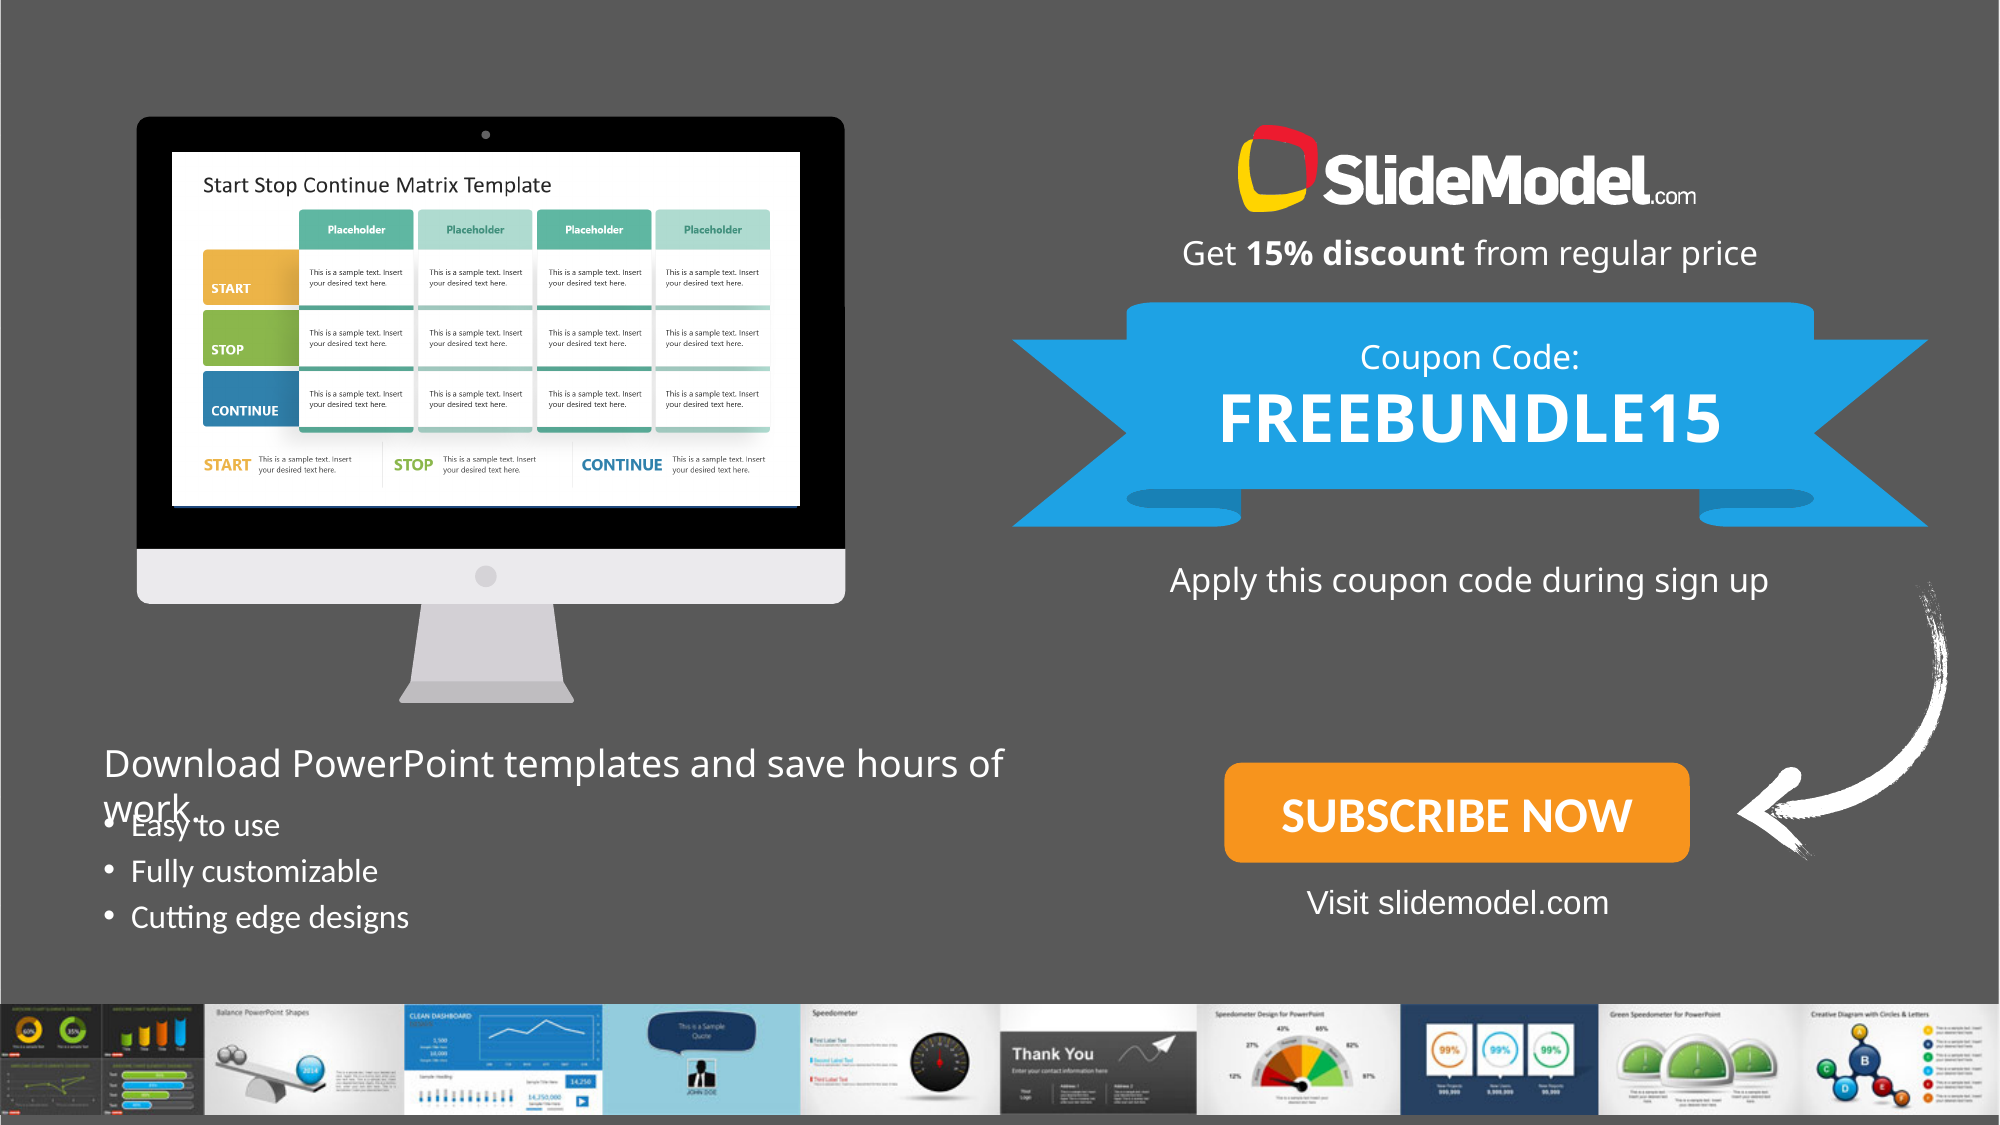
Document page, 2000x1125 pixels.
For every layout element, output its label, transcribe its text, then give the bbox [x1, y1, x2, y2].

picture [0, 1003, 1999, 1116]
text_box Get 15% discount from regular price [1058, 225, 1883, 280]
text_box Easy to use Fully customizable Cutting edge designs [88, 838, 863, 943]
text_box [136, 116, 846, 704]
text_box SUBSCRIBE NOW [1222, 760, 1692, 865]
text_box [1010, 300, 1931, 529]
text_box [0, 0, 2000, 1003]
picture [172, 152, 800, 507]
text_box [1736, 594, 1949, 861]
text_box Apply this coupon code during sign up [1129, 551, 1811, 607]
text_box Download PowerPoint templates and save hours of work. [88, 732, 1059, 838]
text_box Visit slidemodel.com [1247, 874, 1669, 928]
text_box Coupon Code: FREEBUNDLE15 [1173, 328, 1768, 464]
picture [1237, 125, 1696, 213]
text_box [1928, 587, 1937, 601]
